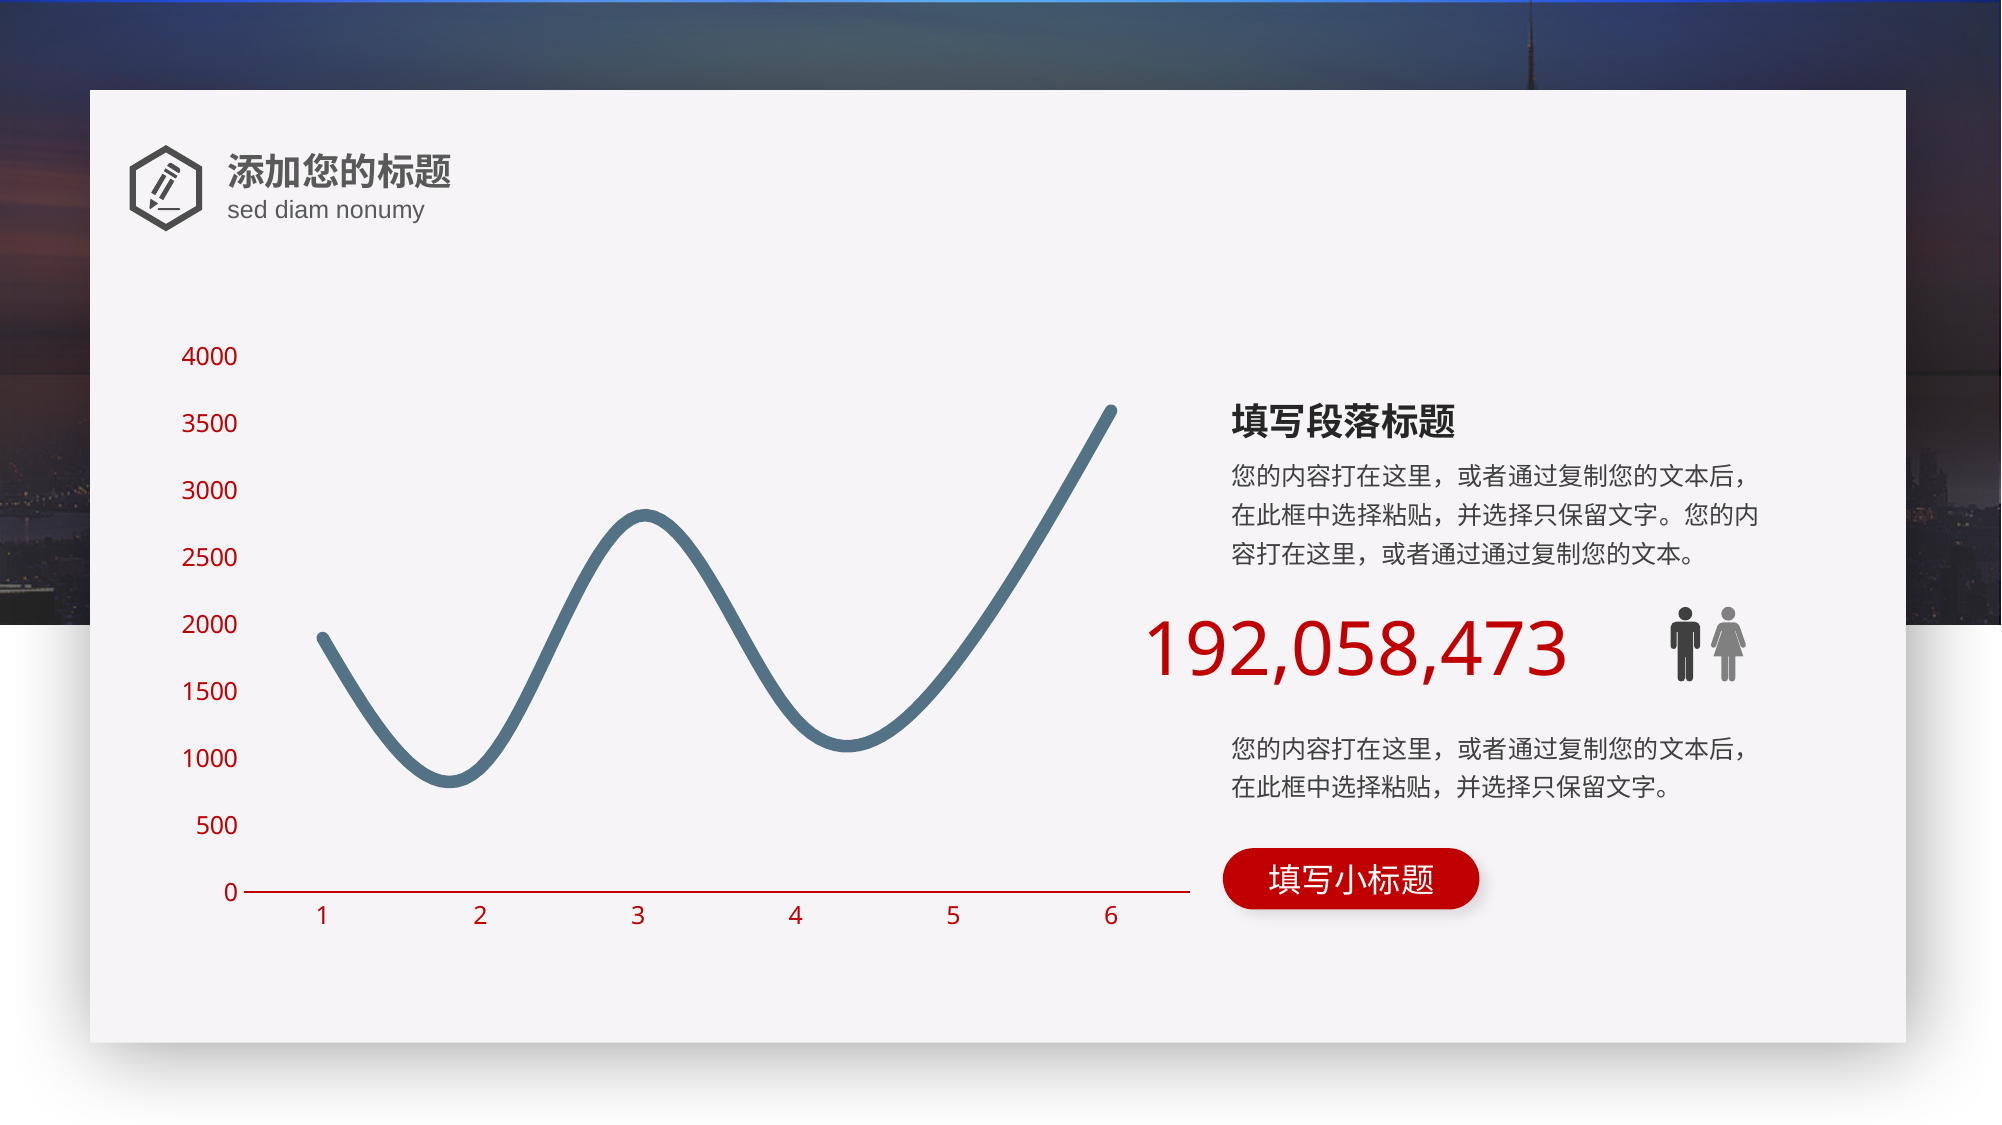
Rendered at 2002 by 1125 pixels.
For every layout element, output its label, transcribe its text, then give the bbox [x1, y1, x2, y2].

text_box [1670, 606, 1701, 682]
text_box 填写段落标题 [1217, 375, 1485, 443]
text_box 您的内容打在这里，或者通过复制您的文本后，在此框中选择粘贴，并选择只保留文字。您的内容打在这里，或者通过通过复制您的文本。 [1217, 444, 1774, 576]
picture [0, 0, 2001, 625]
chart [160, 326, 1211, 945]
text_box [129, 140, 469, 232]
text_box 您的内容打在这里，或者通过复制您的文本后，在此框中选择粘贴，并选择只保留文字。 [1217, 717, 1774, 809]
text_box [1711, 622, 1746, 682]
text_box [1721, 606, 1736, 621]
text_box 填写小标题 [1221, 847, 1481, 911]
text_box 192,058,473 [1211, 593, 1584, 698]
